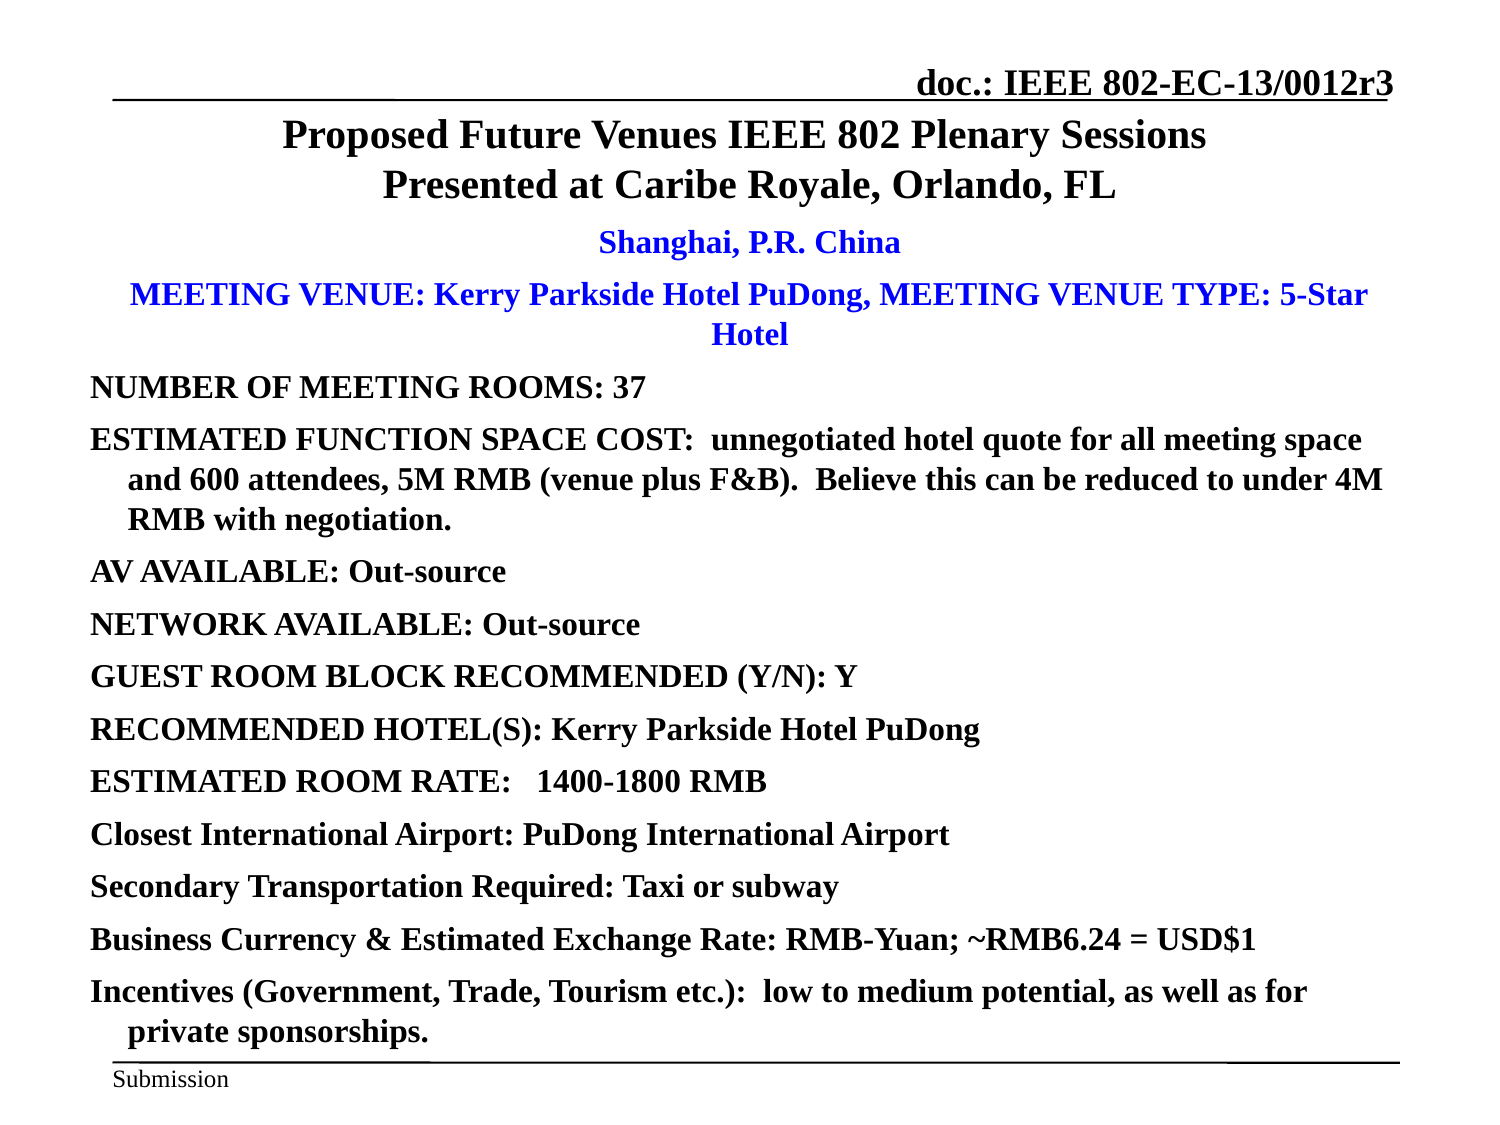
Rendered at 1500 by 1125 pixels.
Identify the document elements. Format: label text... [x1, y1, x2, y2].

list Shanghai, P.R. China MEETING VENUE: Kerry Parkside Hotel PuDong, MEETING VENUE TYPE: 5-Star Hotel NUMBER OF MEETING ROOMS: 37 ESTIMATED FUNCTION SPACE COST: unnegotiated hotel quote for all meeting space and 600 attendees, 5M RMB (venue plus F&B). Believe this can be reduced to under 4M RMB with negotiation. AV AVAILABLE: Out-source NETWORK AVAILABLE: Out-source GUEST ROOM BLOCK RECOMMENDED (Y/N): Y RECOMMENDED HOTEL(S): Kerry Parkside Hotel PuDong ESTIMATED ROOM RATE: 1400-1800 RMB Closest International Airport: PuDong International Airport Secondary Transportation Required: Taxi or subway Business Currency & Estimated Exchange Rate: RMB-Yuan; ~RMB6.24 = USD$1 Incentives (Government, Trade, Tourism etc.): low to medium potential, as well as for private sponsorships. [74, 212, 1426, 1073]
title Proposed Future Venues IEEE 802 Plenary Sessions Presented at Caribe Royale, Orlando, FL [74, 99, 1426, 212]
